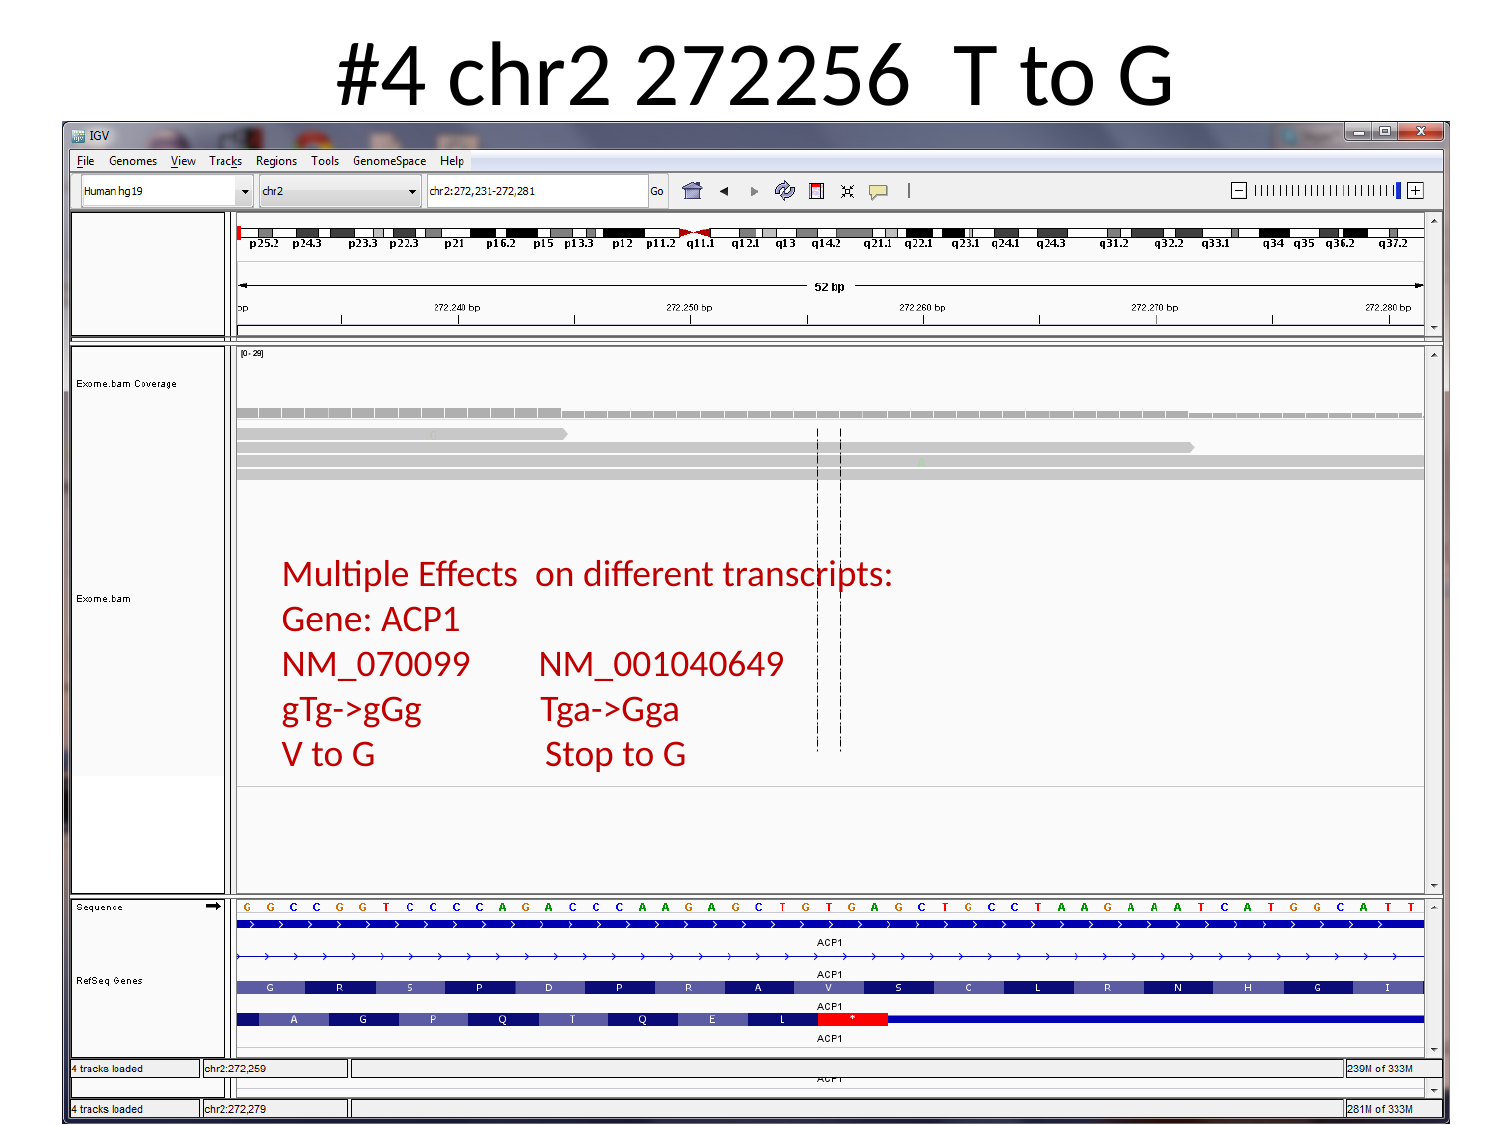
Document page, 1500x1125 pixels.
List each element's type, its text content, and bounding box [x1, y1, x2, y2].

picture [62, 121, 1451, 1125]
title #4 chr2 272256 T to G [81, 0, 1432, 120]
